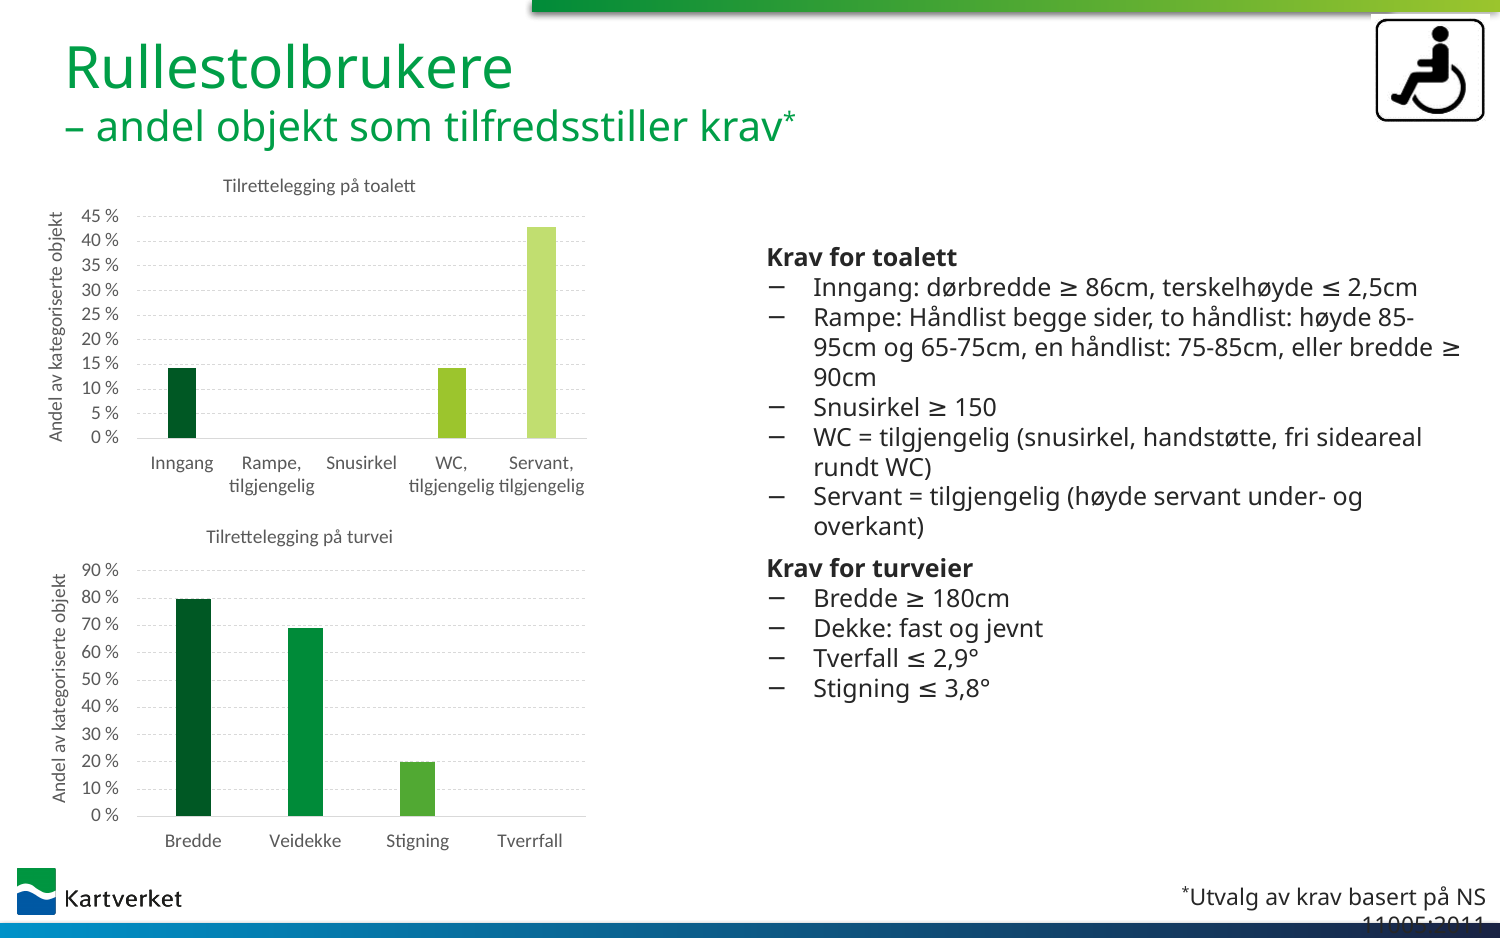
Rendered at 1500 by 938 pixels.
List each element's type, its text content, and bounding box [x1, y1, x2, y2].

picture [1371, 13, 1491, 127]
text_box *Utvalg av krav basert på NS 11005:2011 [1068, 873, 1500, 938]
picture [41, 166, 598, 505]
text_box Rullestolbrukere – andel objekt som tilfredsstiller krav* [49, 14, 1431, 158]
text_box Krav for turveier Bredde ≥ 180cm Dekke: fast og jevnt Tverfall ≤ 2,9° Stigning ≤ 3,8° [751, 545, 1483, 710]
picture [41, 520, 598, 859]
text_box Krav for toalett Inngang: dørbredde ≥ 86cm, terskelhøyde ≤ 2,5cm Rampe: Håndlist begge sider, to håndlist: høyde 85-95cm og 65-75cm, en håndlist: 75-85cm, eller bredde ≥ 90cm Snusirkel ≥ 150 WC = tilgjengelig (snusirkel, handstøtte, fri sideareal rundt WC) Servant = tilgjengelig (høyde servant under- og overkant) [751, 234, 1483, 545]
